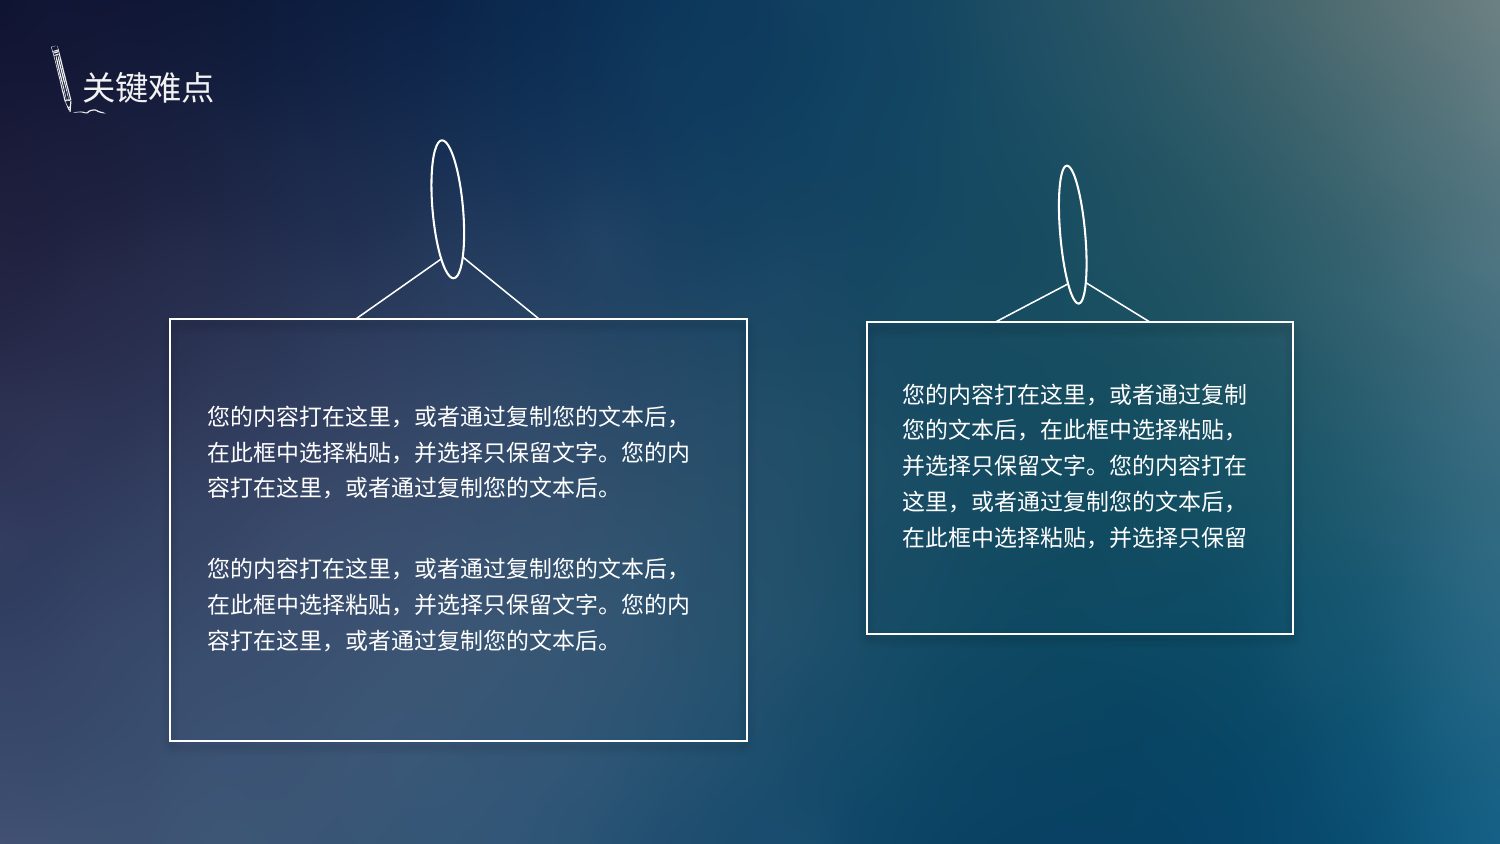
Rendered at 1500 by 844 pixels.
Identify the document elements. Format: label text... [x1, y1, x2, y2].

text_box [169, 140, 747, 741]
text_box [866, 165, 1294, 635]
picture [0, 0, 1500, 844]
text_box 关键难点 [67, 59, 357, 115]
